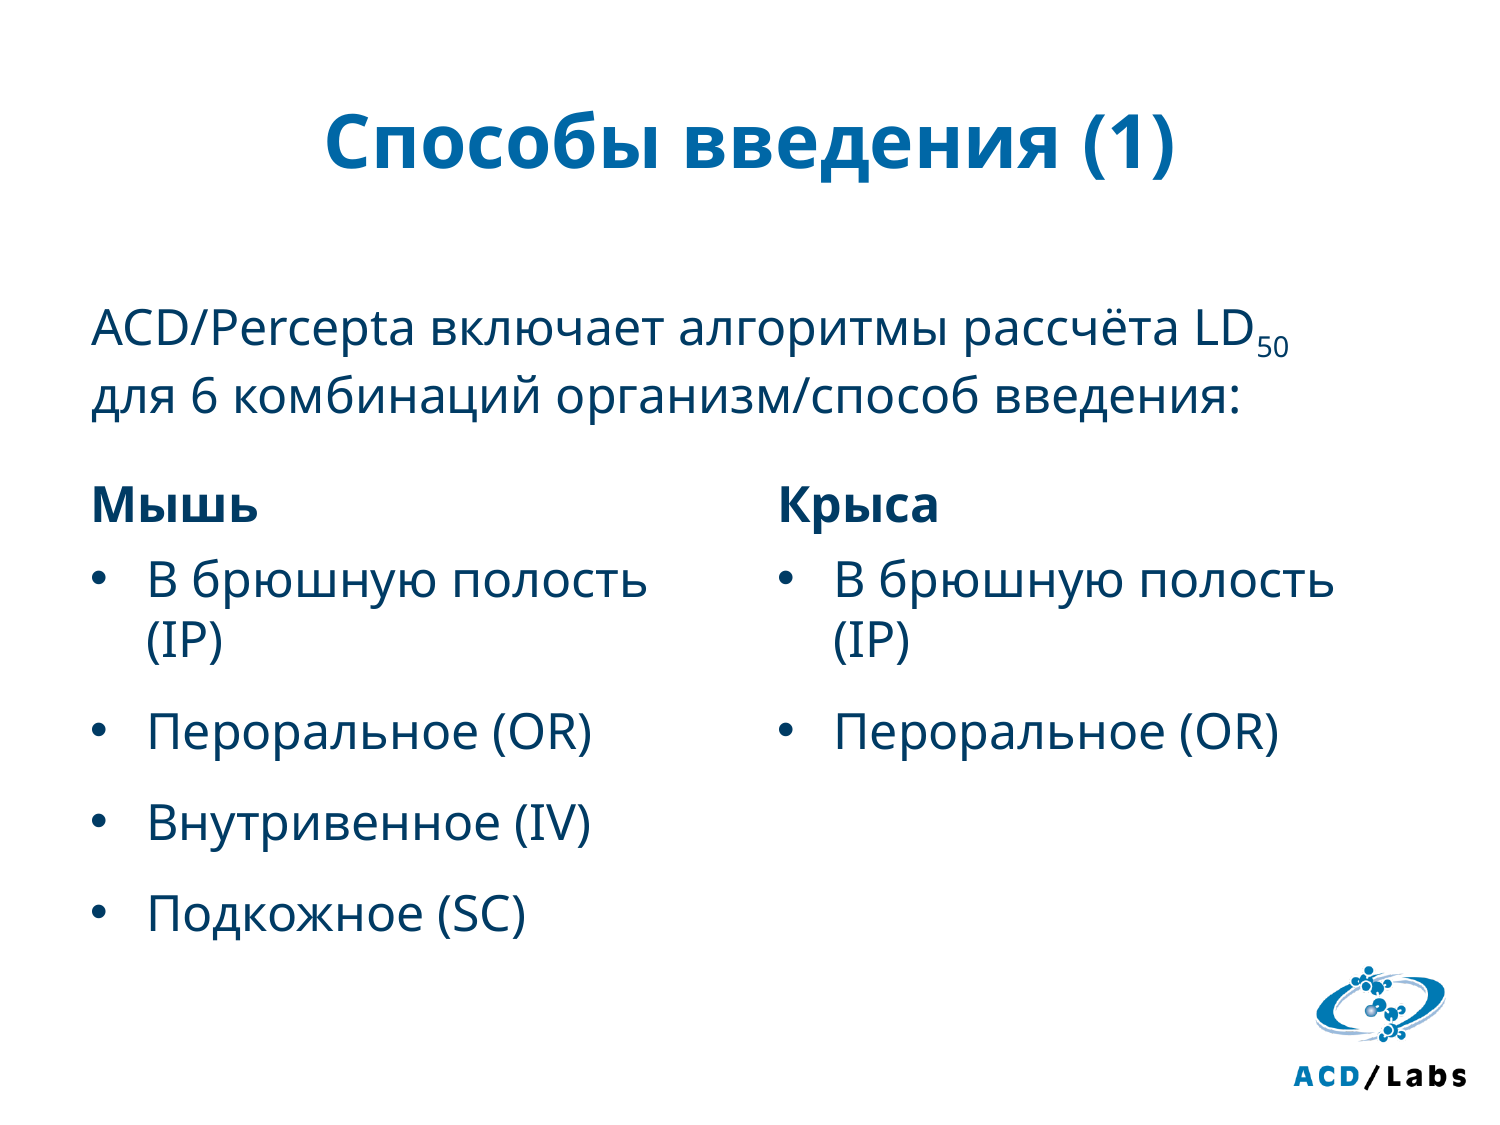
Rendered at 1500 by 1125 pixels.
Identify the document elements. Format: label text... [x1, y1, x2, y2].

list В брюшную полость (IP) Пероральное (OR) Внутривенное (IV) Подкожное (SC) [74, 541, 738, 1125]
list Мышь [74, 435, 738, 541]
text_box ACD/Percepta включает алгоритмы рассчёта LD50 для 6 комбинаций организм/способ введения: [76, 231, 1329, 432]
picture [1426, 964, 1471, 1101]
list В брюшную полость (IP) Пероральное (OR) [761, 540, 1426, 1125]
title Способы введения (1) [74, 44, 1426, 233]
list Крыса [761, 435, 1426, 540]
